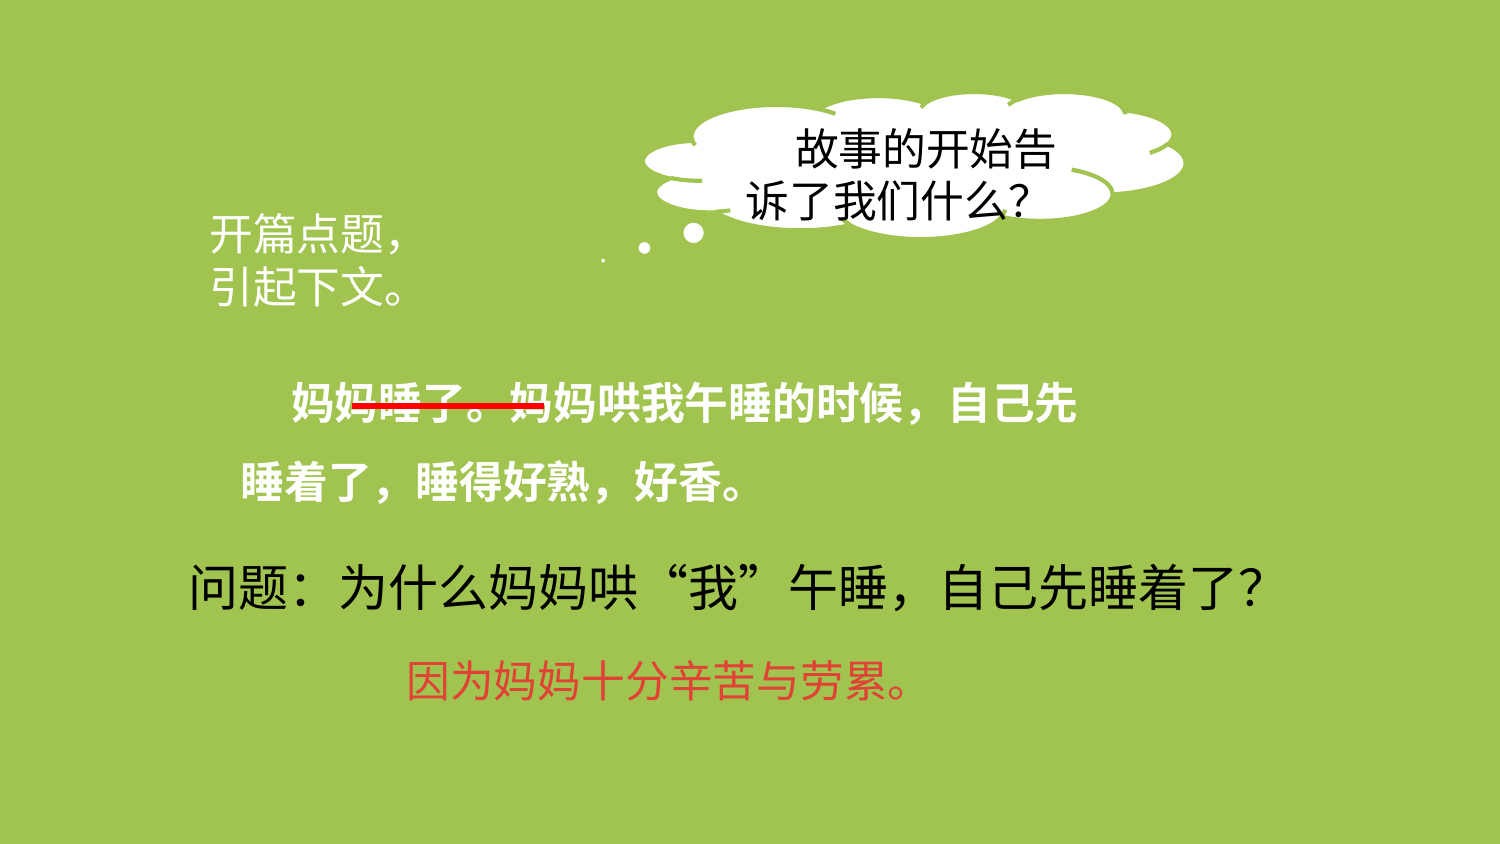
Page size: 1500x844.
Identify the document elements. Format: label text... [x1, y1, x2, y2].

text_box 开篇点题，引起下文。 [178, 193, 459, 384]
text_box 因为妈妈十分辛苦与劳累。 [345, 647, 1051, 712]
text_box 问题：为什么妈妈哄“我”午睡，自己先睡着了？ [177, 550, 1355, 622]
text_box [643, 91, 1186, 239]
text_box 妈妈睡了。妈妈哄我午睡的时候，自己先睡着了，睡得好熟，好香。 [229, 343, 1115, 513]
